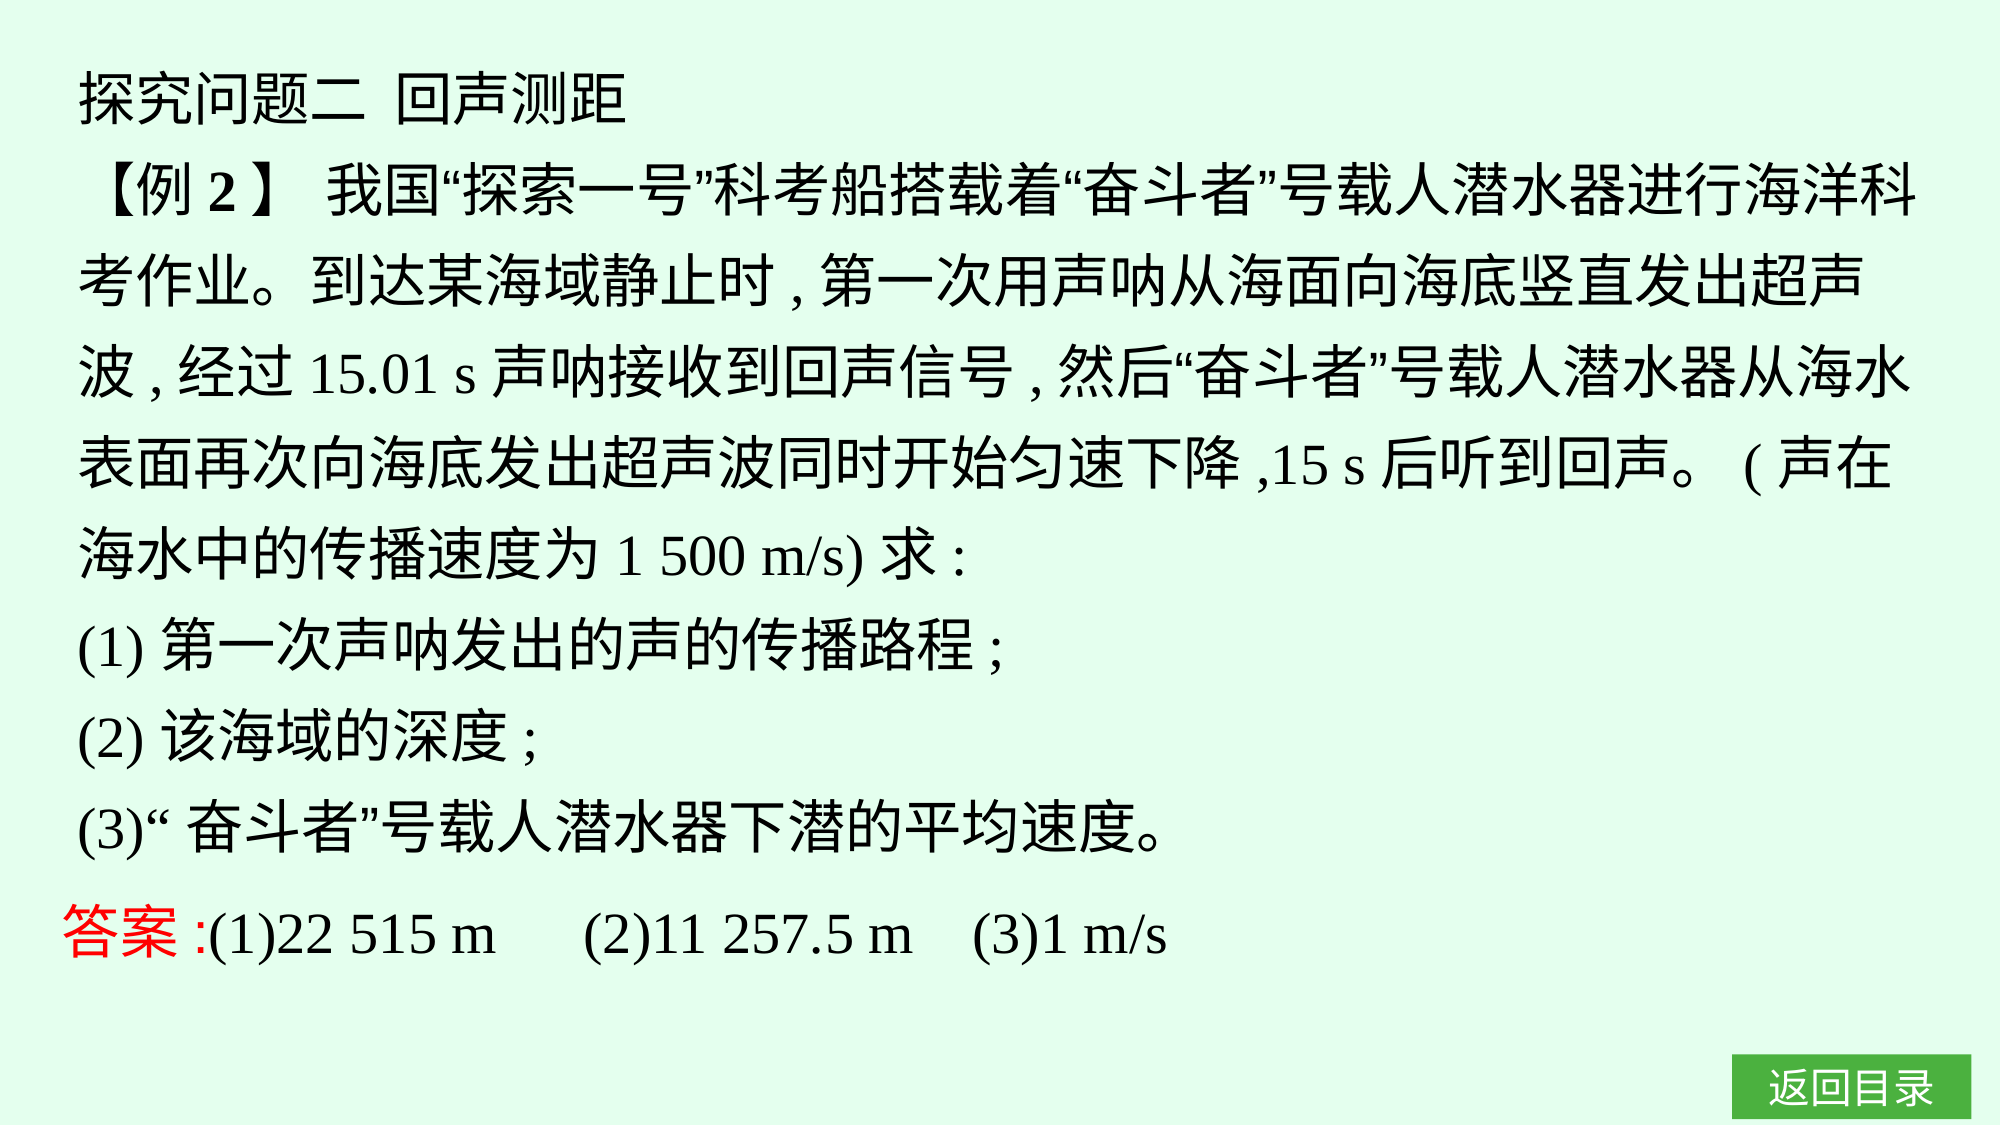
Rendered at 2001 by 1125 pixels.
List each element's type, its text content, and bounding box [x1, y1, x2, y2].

text_box 探究问题二 回声测距 【例2】 我国“探索一号”科考船搭载着“奋斗者”号载人潜水器进行海洋科考作业。到达某海域静止时,第一次用声呐从海面向海底竖直发出超声波,经过15.01 s声呐接收到回声信号,然后“奋斗者”号载人潜水器从海水表面再次向海底发出超声波同时开始匀速下降,15 s后听到回声。(声在海水中的传播速度为1 500 m/s)求: (1)第一次声呐发出的声的传播路程; (2)该海域的深度; (3)“奋斗者”号载人潜水器下潜的平均速度。 [62, 34, 1938, 868]
text_box 答案:(1)22 515 m (2)11 257.5 m (3)1 m/s [47, 866, 1198, 973]
